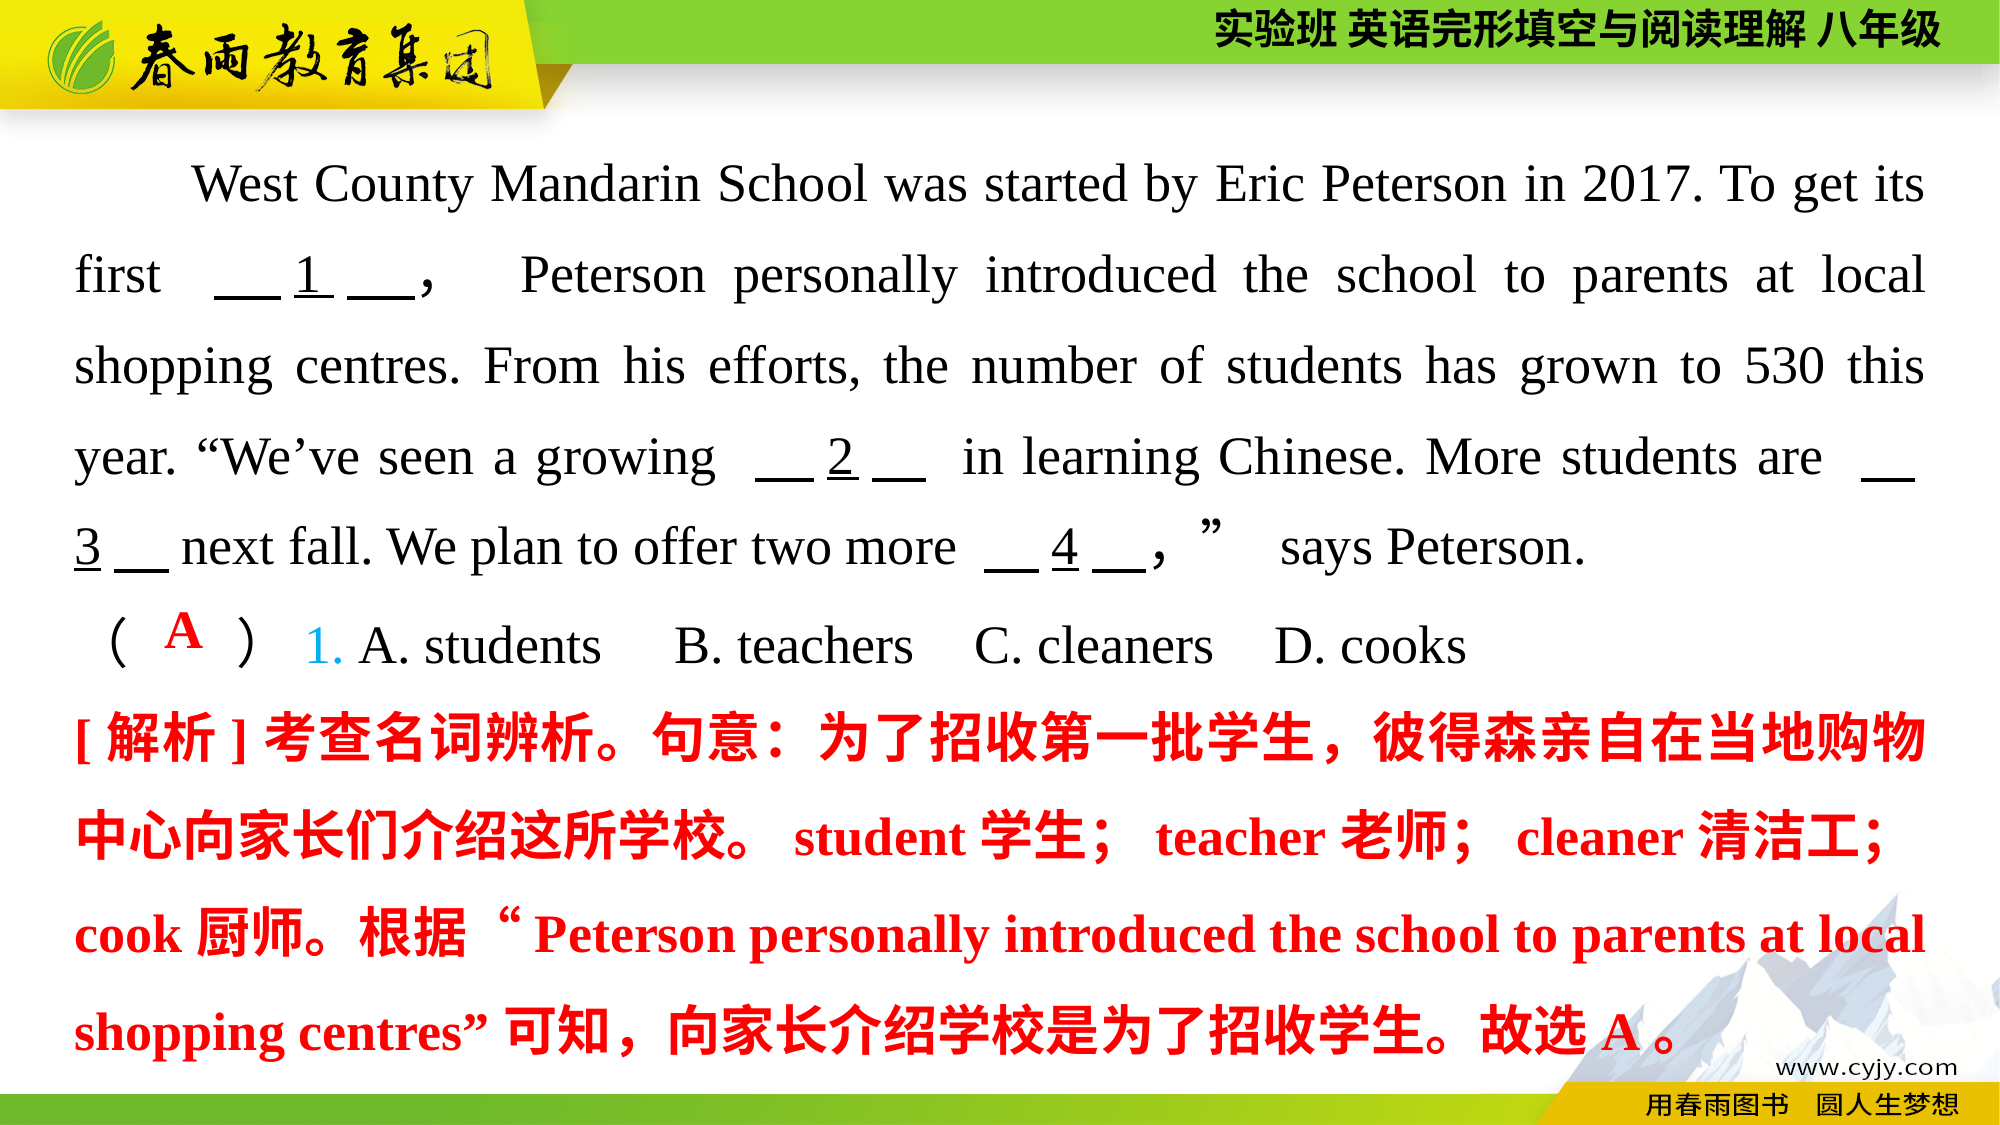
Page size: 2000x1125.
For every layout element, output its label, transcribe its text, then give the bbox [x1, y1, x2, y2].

picture [0, 0, 2000, 1125]
list West County Mandarin School was started by Eric Peterson in 2017. To get its first 1 ， Peterson personally introduced the school to parents at local shopping centres. From his efforts, the number of students has grown to 530 this year. “We’ve seen a growing 2 in learning Chinese. More students are 3，next fall. We plan to offer two more 4 ，” says Peterson. [59, 113, 1944, 569]
text_box A [149, 586, 219, 663]
text_box （ ）1. A. students B. teachers C. cleaners D. cooks [59, 569, 1944, 663]
text_box [解析]考查名词辨析。句意：为了招收第一批学生，彼得森亲自在当地购物中心向家长们介绍这所学校。student学生；teacher老师；cleaner清洁工；cook厨师。根据“Peterson personally introduced the school to parents at local shopping centres”可知，向家长介绍学校是为了招收学生。故选A。 [59, 663, 1944, 1069]
